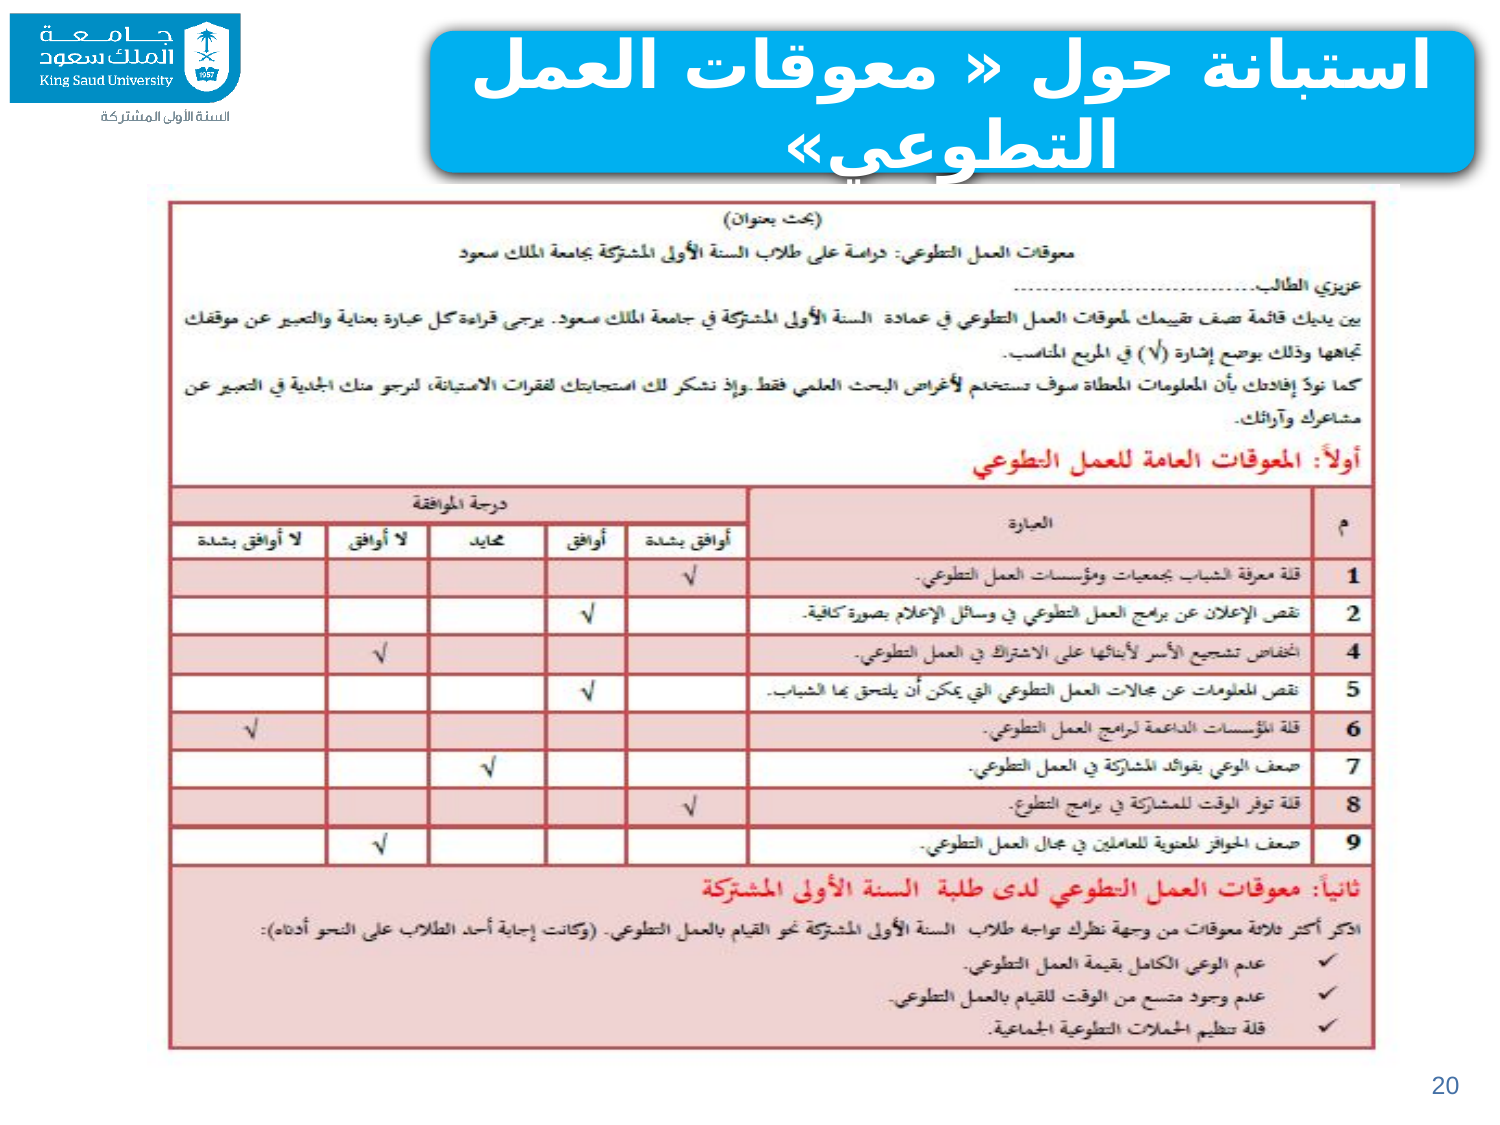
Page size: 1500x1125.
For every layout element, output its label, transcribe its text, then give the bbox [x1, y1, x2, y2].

slide_number 20 [1433, 1061, 1475, 1103]
picture [147, 184, 1400, 1069]
picture [0, 0, 256, 138]
text_box استبانة حول « معوقات العمل التطوعي» [428, 28, 1477, 175]
